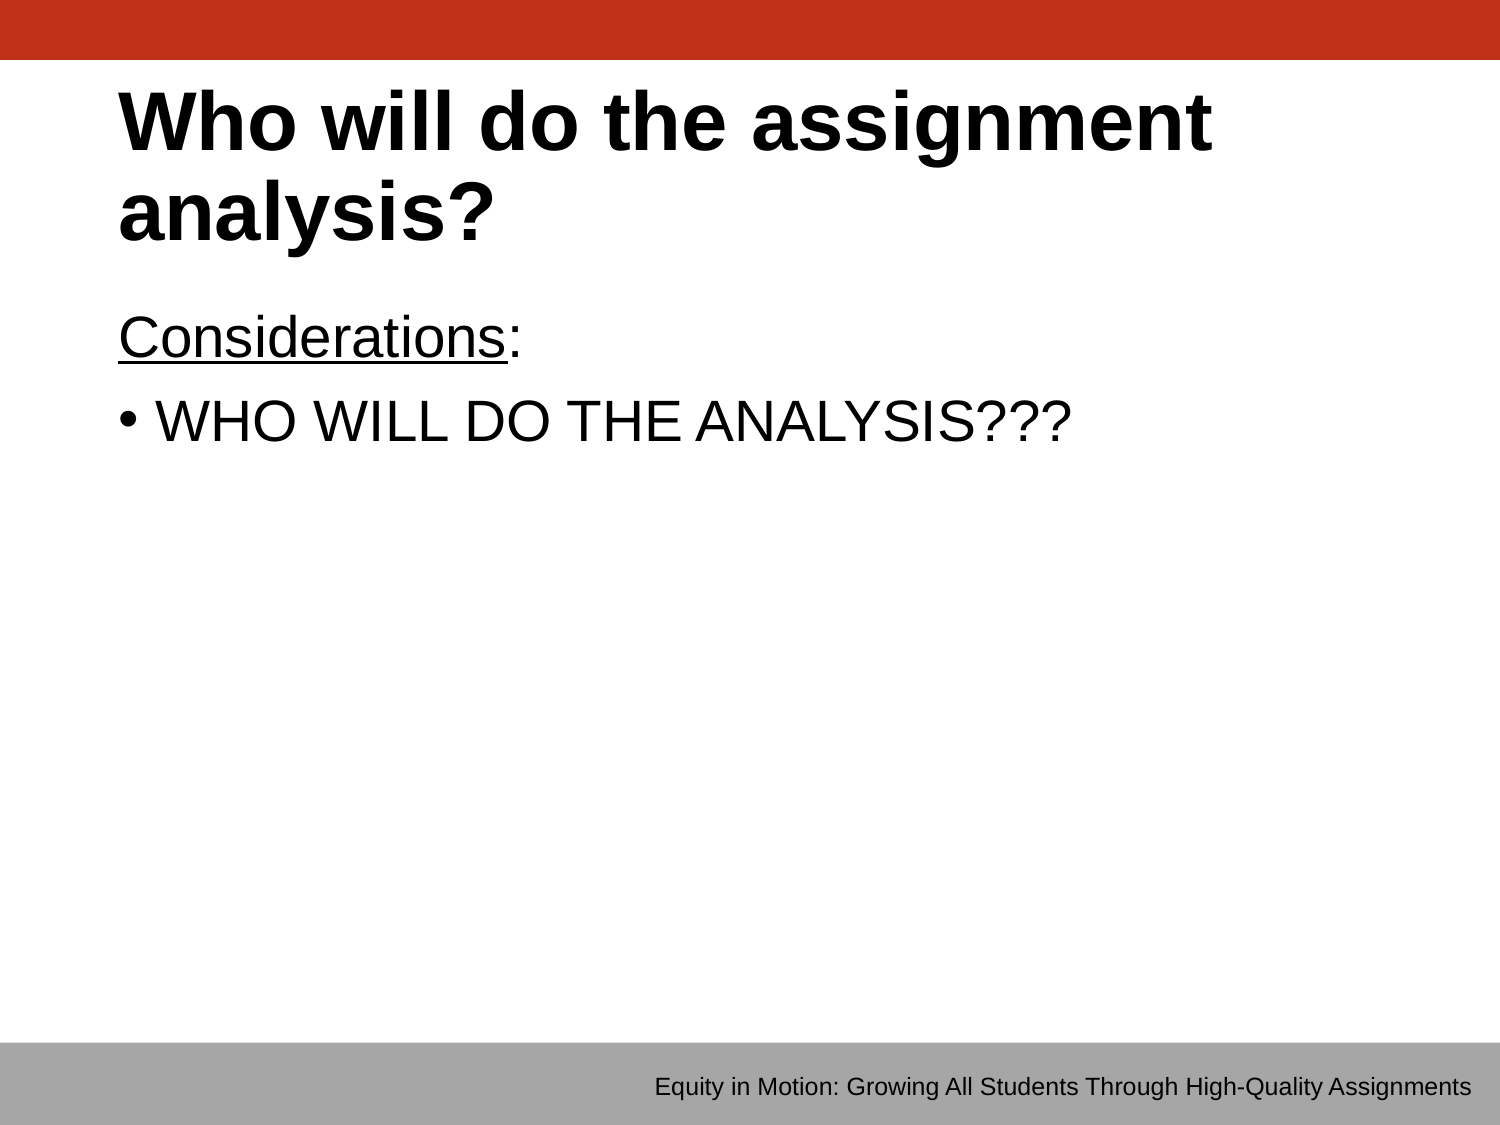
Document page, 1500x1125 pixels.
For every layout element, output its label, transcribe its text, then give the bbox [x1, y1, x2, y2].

list Considerations: WHO WILL DO THE ANALYSIS??? [103, 299, 1397, 1014]
title Who will do the assignment analysis? [103, 59, 1397, 278]
